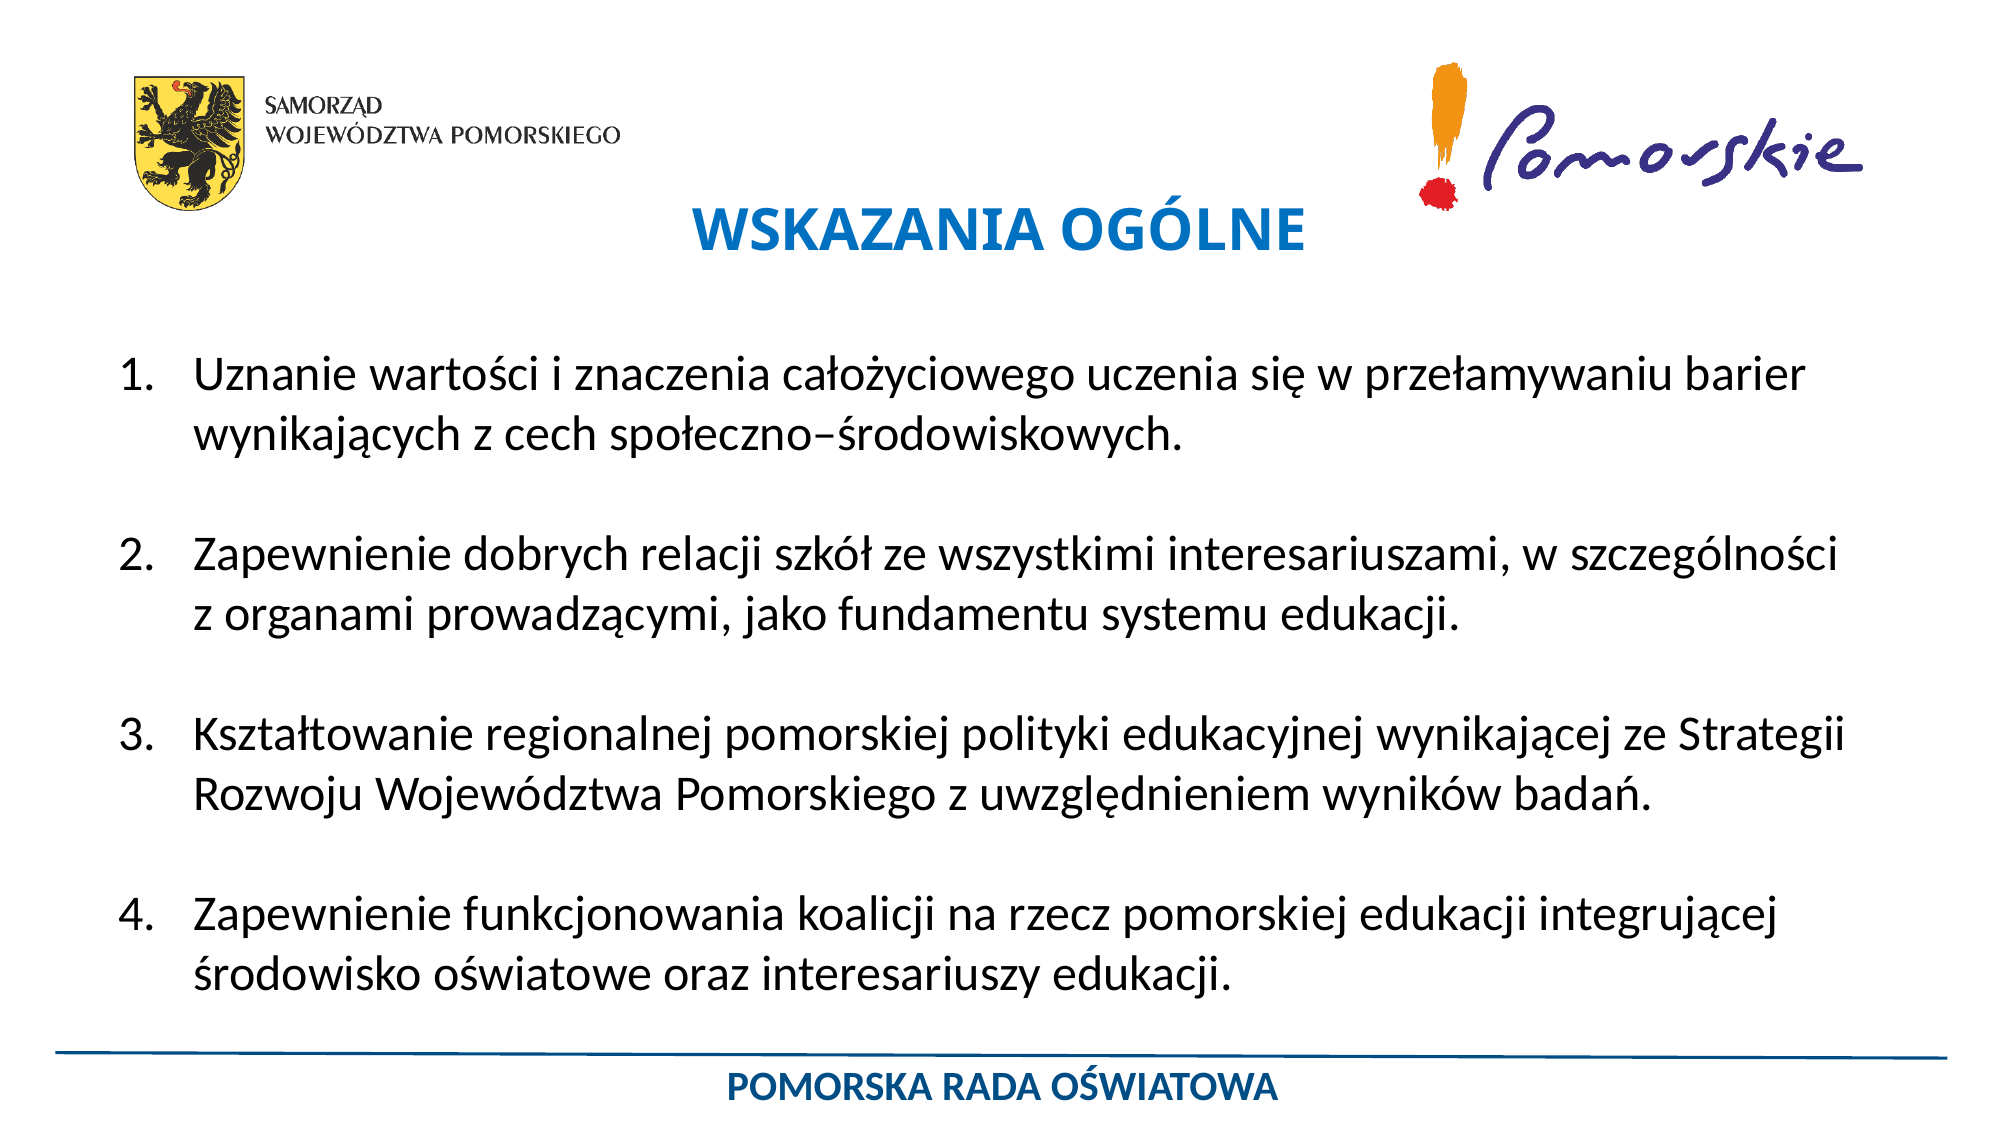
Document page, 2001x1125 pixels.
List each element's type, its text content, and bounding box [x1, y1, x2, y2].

picture [1419, 62, 1863, 131]
text_box Uznanie wartości i znaczenia całożyciowego uczenia się w przełamywaniu barier wynikających z cech społeczno–środowiskowych. Zapewnienie dobrych relacji szkół ze wszystkimi interesariuszami, w szczególności z organami prowadzącymi, jako fundamentu systemu edukacji. Kształtowanie regionalnej pomorskiej polityki edukacyjnej wynikającej ze Strategii Rozwoju Województwa Pomorskiego z uwzględnieniem wyników badań. Zapewnienie funkcjonowania koalicji na rzecz pomorskiej edukacji integrującej środowisko oświatowe oraz interesariuszy edukacji. [103, 332, 1901, 1008]
picture [134, 76, 620, 211]
title WSKAZANIA OGÓLNE [137, 131, 1863, 332]
